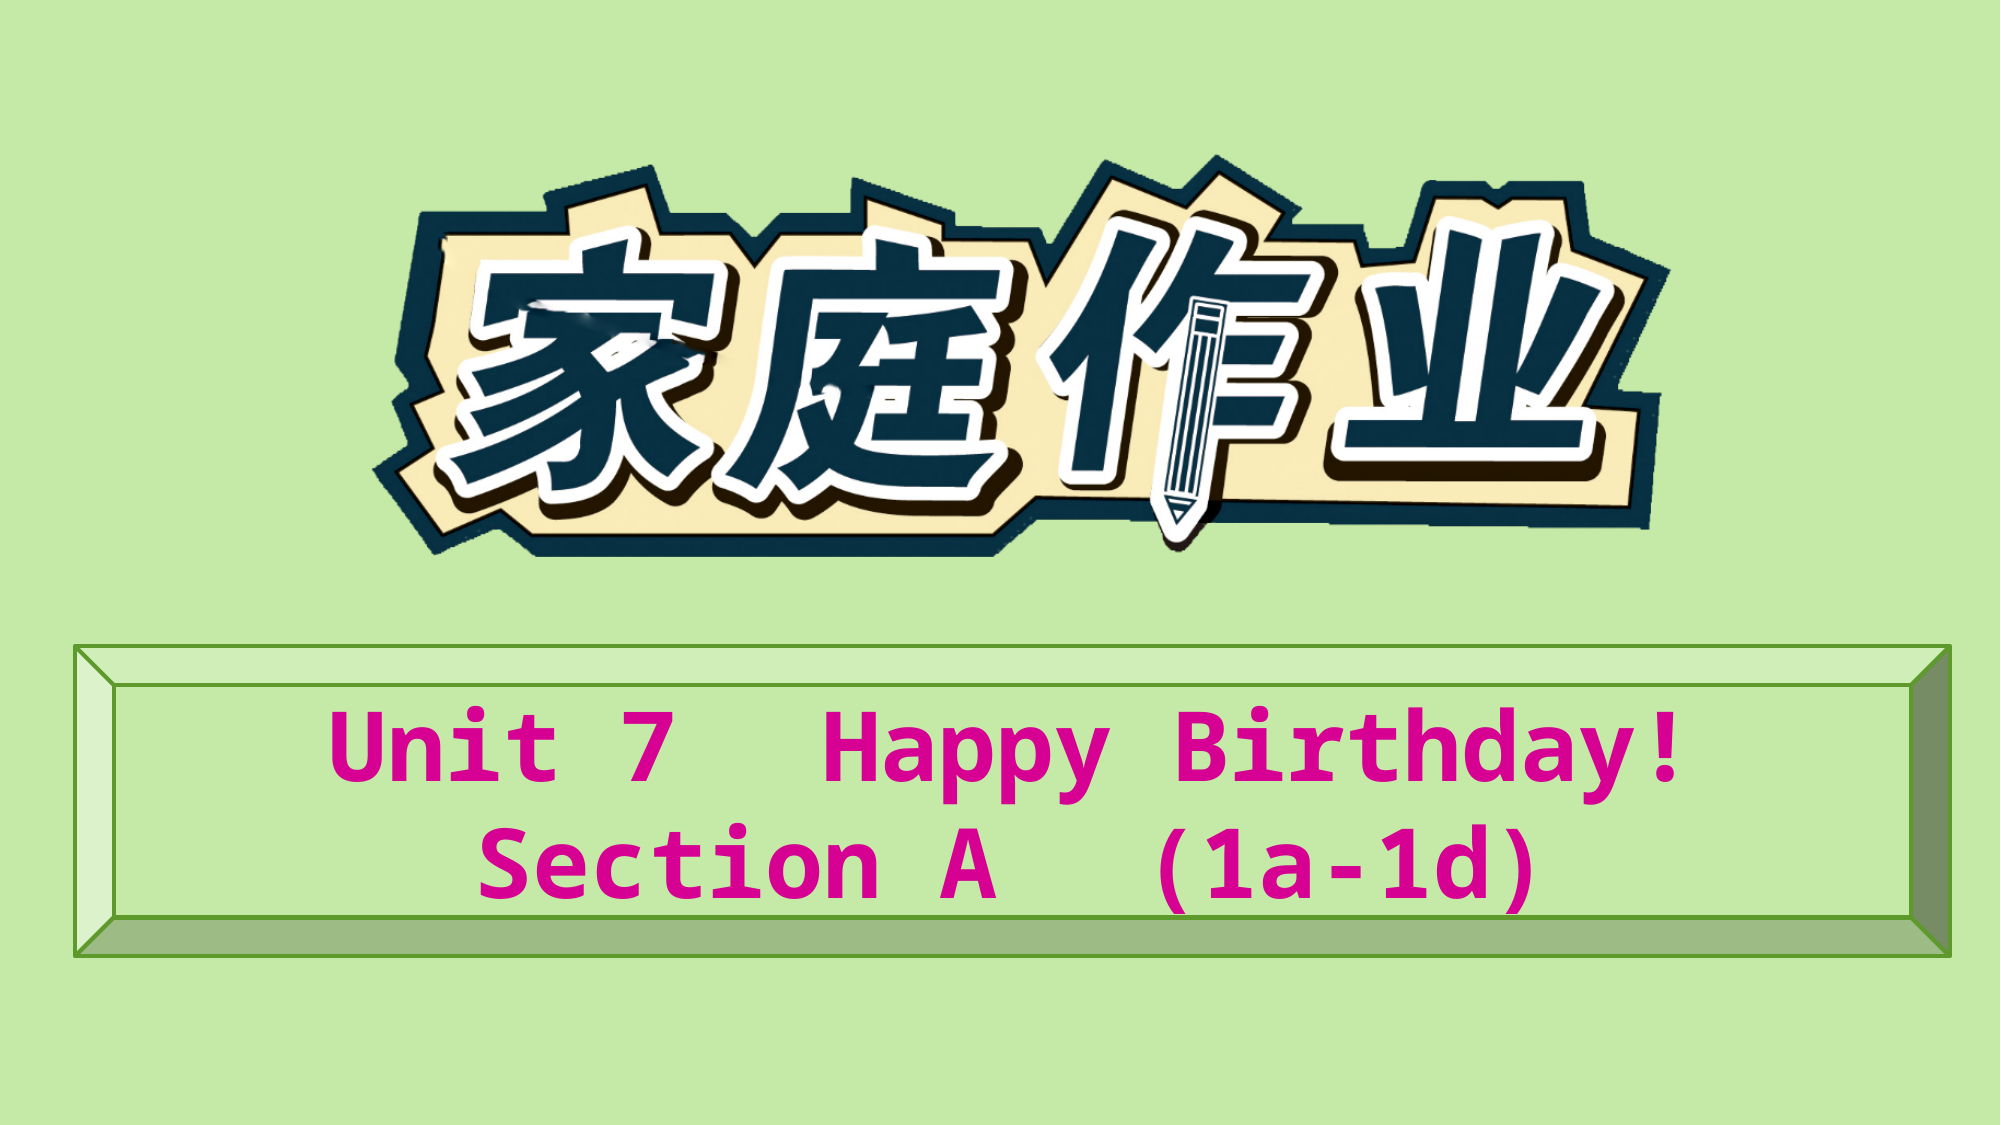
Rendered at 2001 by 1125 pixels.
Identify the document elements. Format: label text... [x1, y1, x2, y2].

text_box Unit 7 Happy Birthday! Section A (1a-1d) [73, 644, 1952, 958]
picture [369, 87, 1675, 644]
